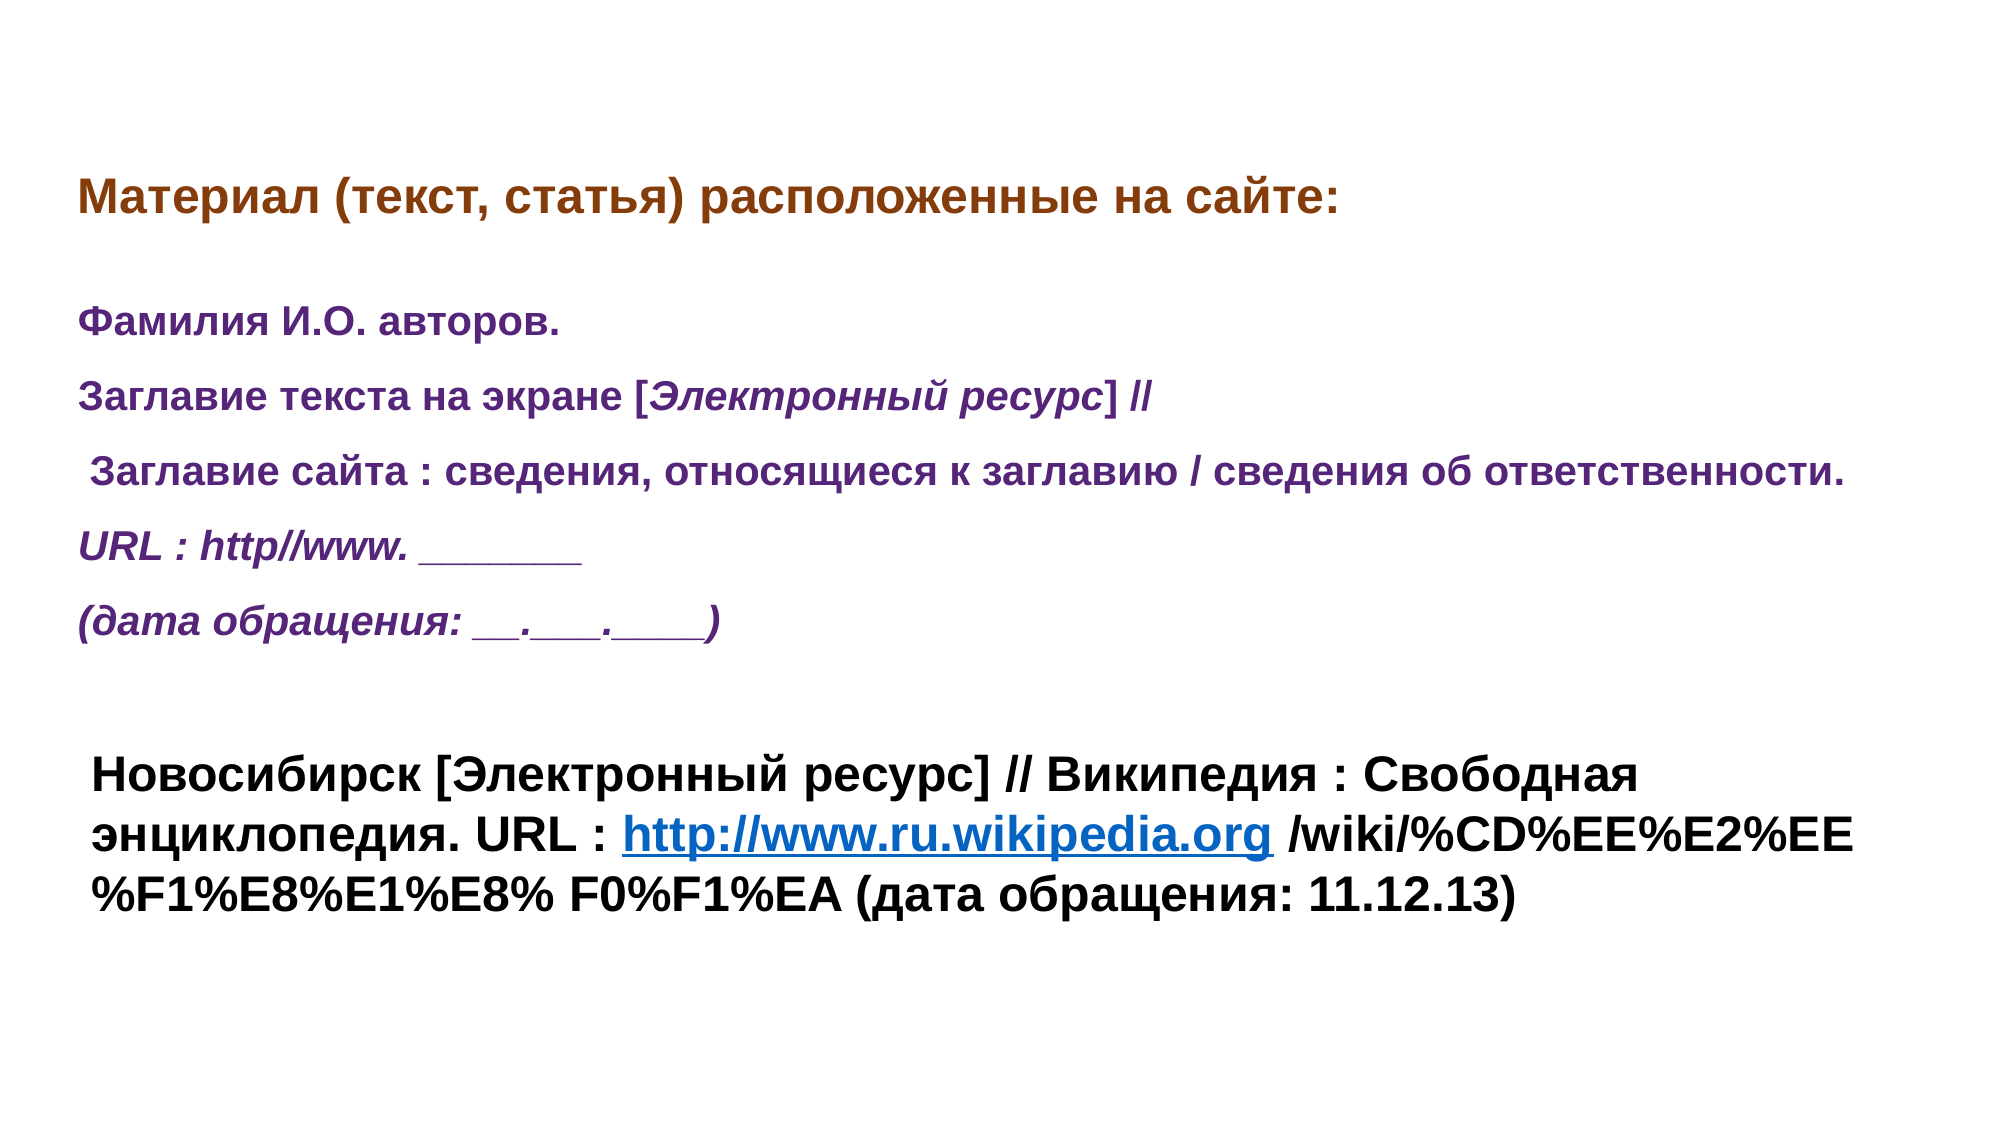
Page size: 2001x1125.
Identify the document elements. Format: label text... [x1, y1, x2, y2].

text_box Материал (текст, статья) расположенные на сайте: Фамилия И.О. авторов. Заглавие текста на экране [Электронный ресурс] // Заглавие сайта : сведения, относящиеся к заглавию / сведения об ответственности. URL : http//www. _______ (дата обращения: __.___.____) [63, 156, 1937, 651]
text_box Новосибирск [Электронный ресурс] // Википедия : Свободная энциклопедия. URL : http://www.ru.wikipedia.org /wiki/%CD%EE%E2%EE%F1%E8%E1%E8% F0%F1%EA (дата обращения: 11.12.13) [76, 689, 1897, 929]
